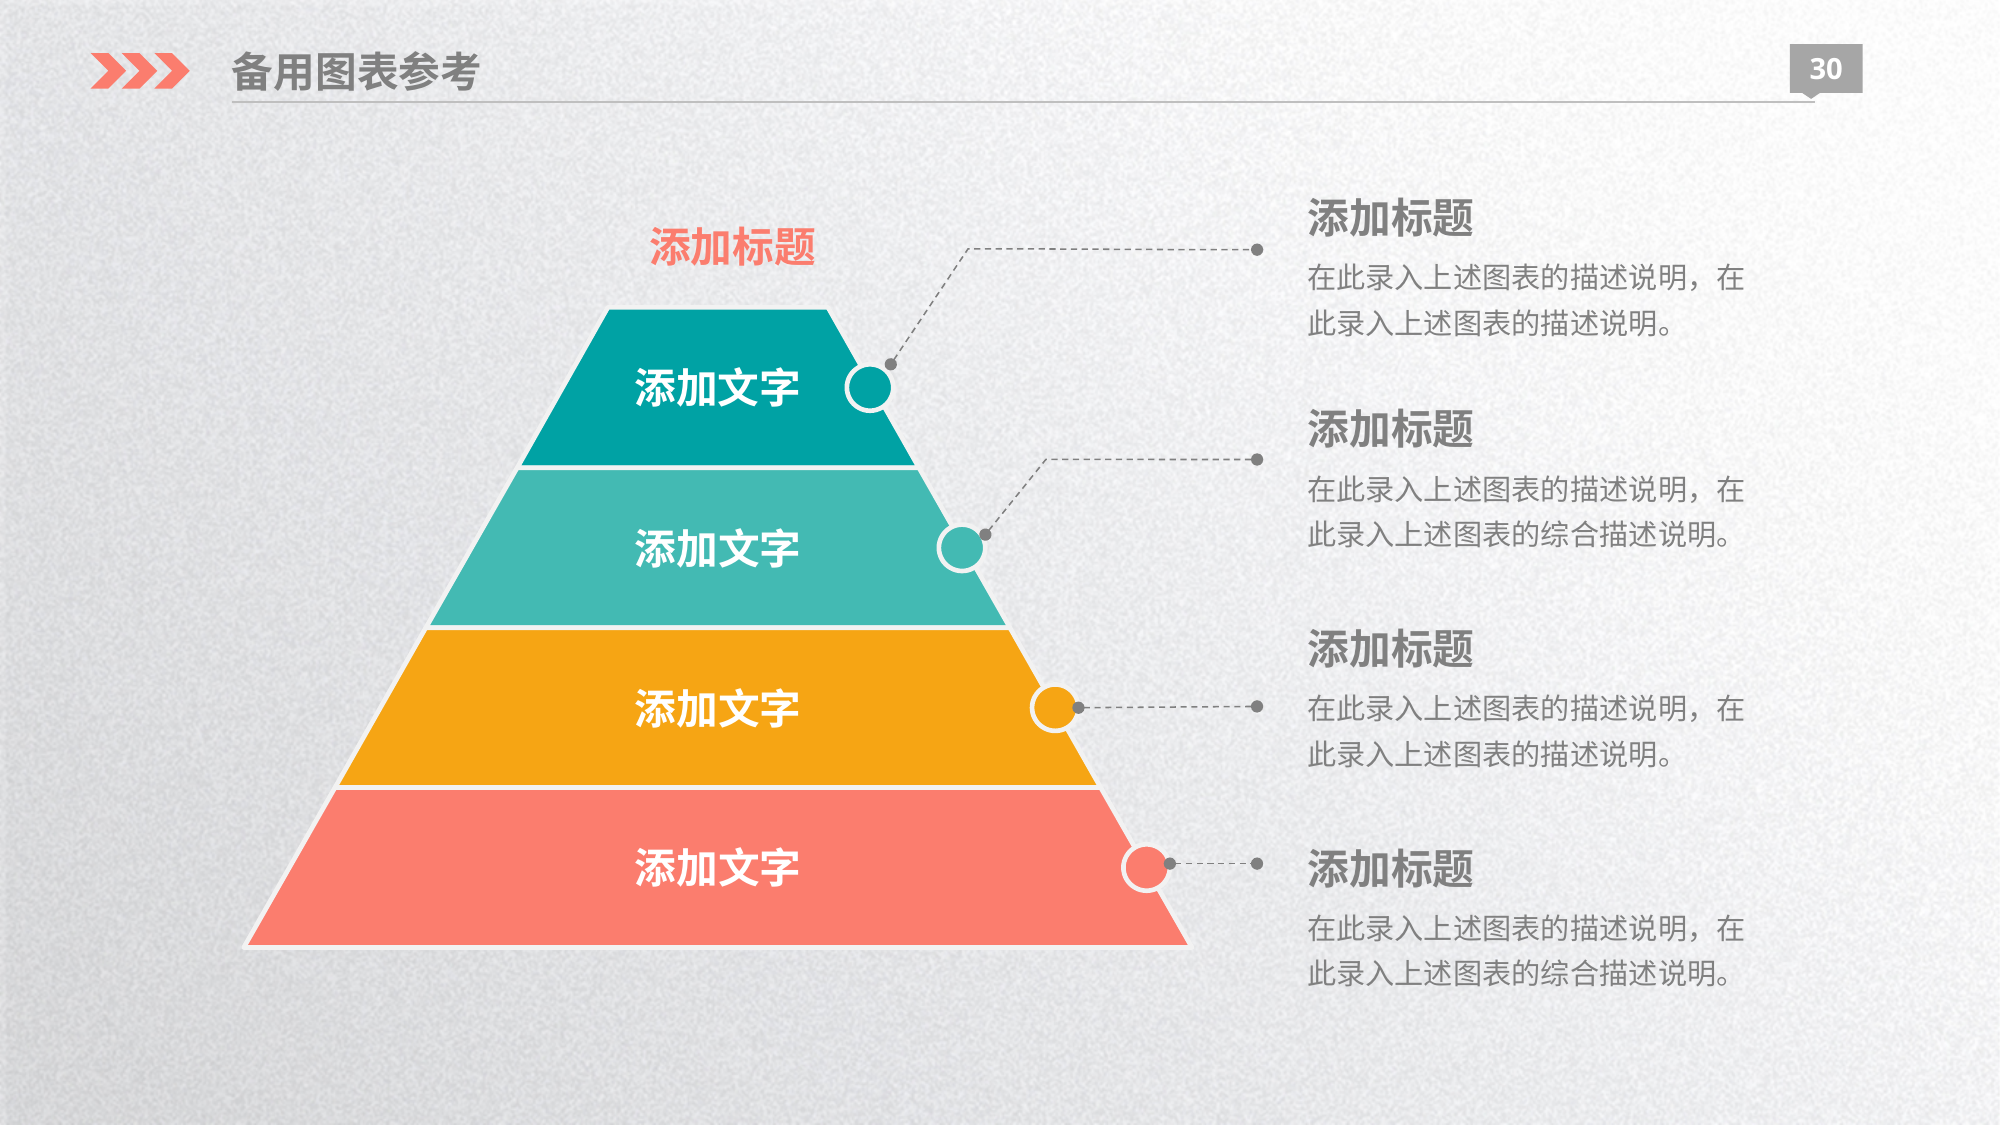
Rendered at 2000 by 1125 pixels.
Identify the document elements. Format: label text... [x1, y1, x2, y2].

text_box 在此录入上述图表的描述说明，在此录入上述图表的描述说明。 [1292, 241, 1782, 348]
text_box 添加标题 [1292, 835, 1490, 892]
text_box 添加标题 [1292, 184, 1490, 241]
text_box 添加文字 [483, 837, 953, 898]
text_box 30 [1789, 44, 1863, 92]
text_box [90, 52, 191, 89]
text_box [1121, 842, 1172, 893]
text_box 备用图表参考 [220, 39, 599, 102]
text_box [936, 522, 988, 574]
text_box [979, 525, 993, 541]
text_box [426, 467, 1010, 627]
text_box [335, 627, 1101, 787]
text_box 添加文字 [564, 357, 871, 418]
text_box 在此录入上述图表的描述说明，在此录入上述图表的综合描述说明。 [1292, 892, 1782, 999]
text_box 添加标题 [634, 212, 832, 278]
text_box [1243, 453, 1264, 466]
text_box [579, 307, 857, 357]
text_box [1787, 42, 1865, 101]
text_box 添加文字 [538, 517, 898, 578]
text_box 添加标题 [1292, 395, 1490, 452]
text_box [844, 362, 896, 413]
text_box 在此录入上述图表的描述说明，在此录入上述图表的描述说明。 [1292, 672, 1782, 779]
text_box [243, 787, 1193, 948]
text_box [1029, 682, 1080, 733]
text_box 在此录入上述图表的描述说明，在此录入上述图表的综合描述说明。 [1292, 452, 1782, 559]
text_box 添加文字 [483, 677, 953, 738]
picture [0, 0, 2000, 1125]
text_box 添加标题 [1292, 615, 1490, 672]
text_box [517, 385, 919, 467]
text_box [1246, 243, 1264, 256]
text_box [884, 354, 898, 371]
